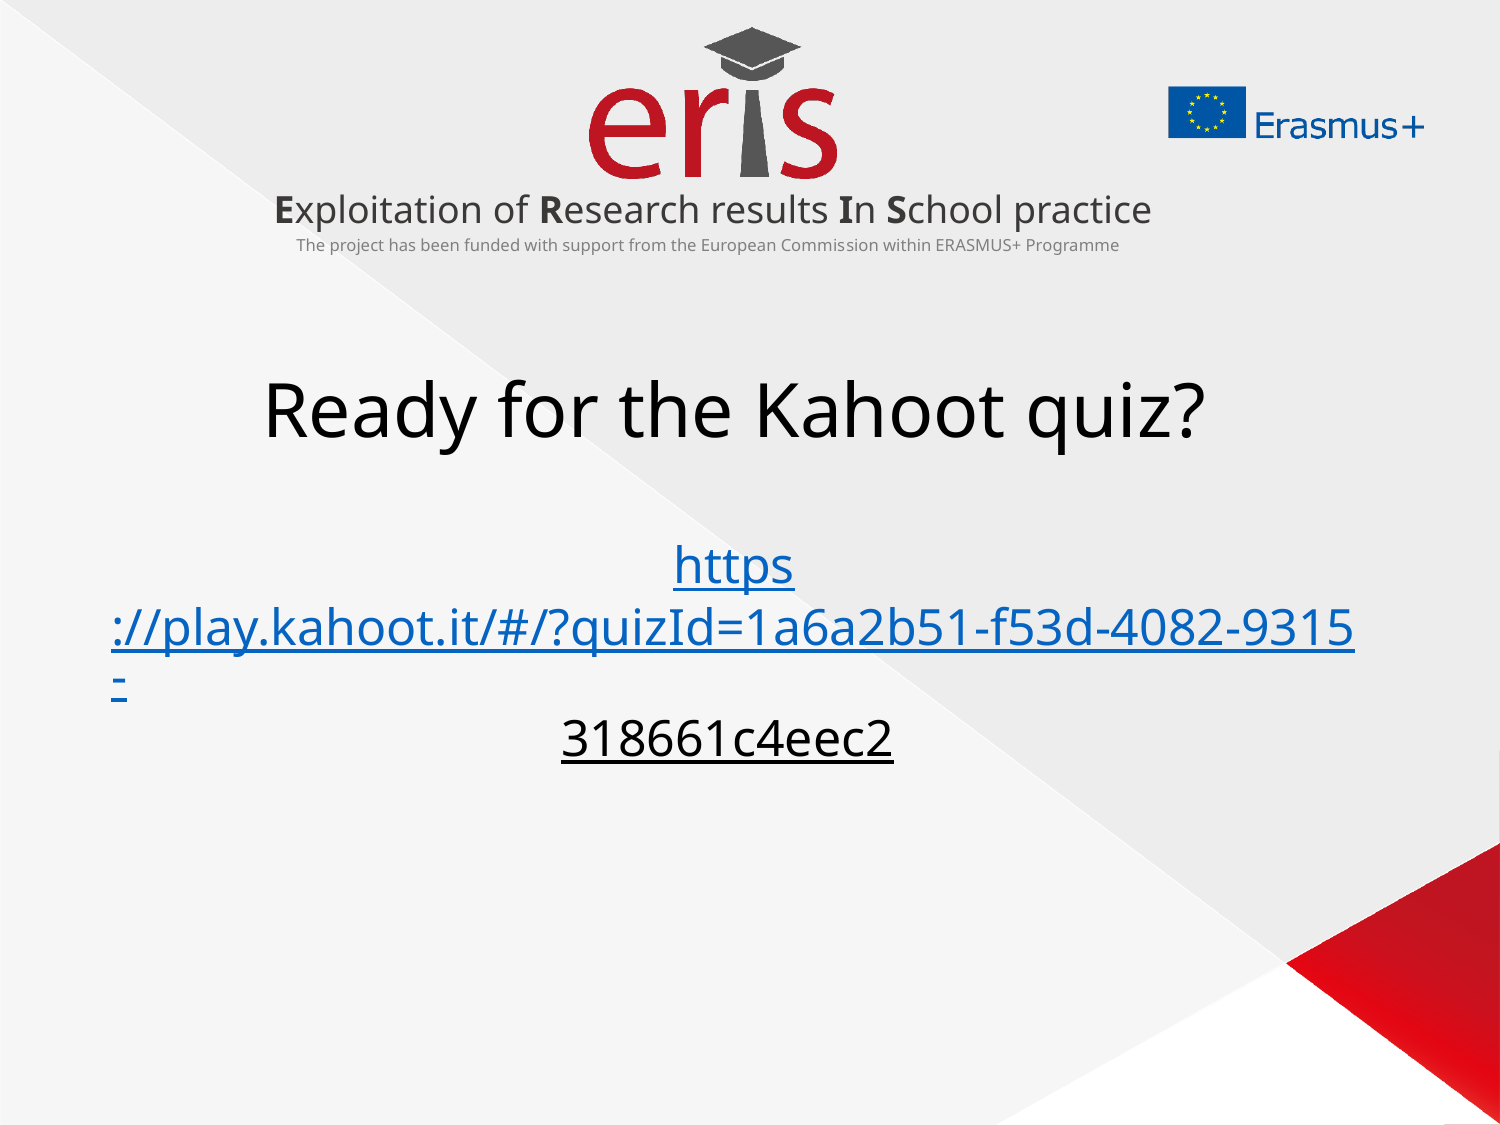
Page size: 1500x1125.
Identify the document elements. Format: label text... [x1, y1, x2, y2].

picture [0, 0, 1500, 1125]
title Ready for the Kahoot quiz? https://play.kahoot.it/#/?quizId=1a6a2b51-f53d-4082-9315-318661c4eec2 [96, 288, 1372, 817]
